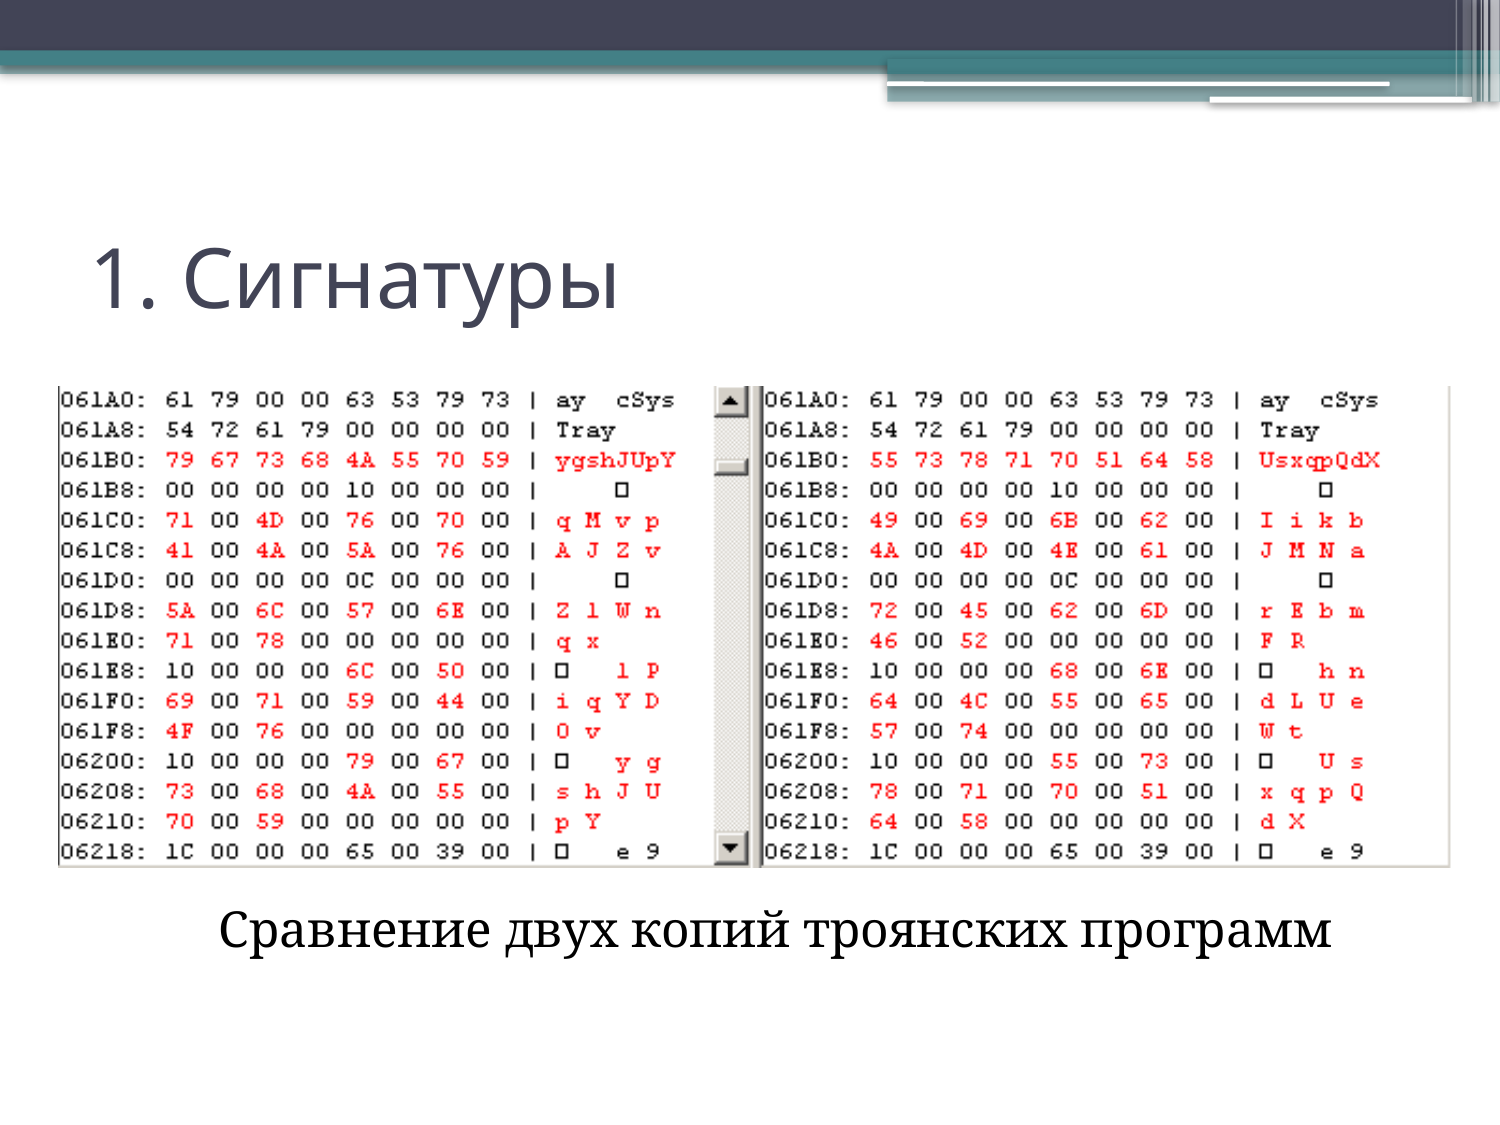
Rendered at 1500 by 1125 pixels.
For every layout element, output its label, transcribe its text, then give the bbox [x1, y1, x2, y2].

title 1. Сигнатуры [75, 187, 1425, 363]
list Сравнение двух копий троянских программ [187, 890, 1355, 1009]
picture [58, 386, 1454, 868]
